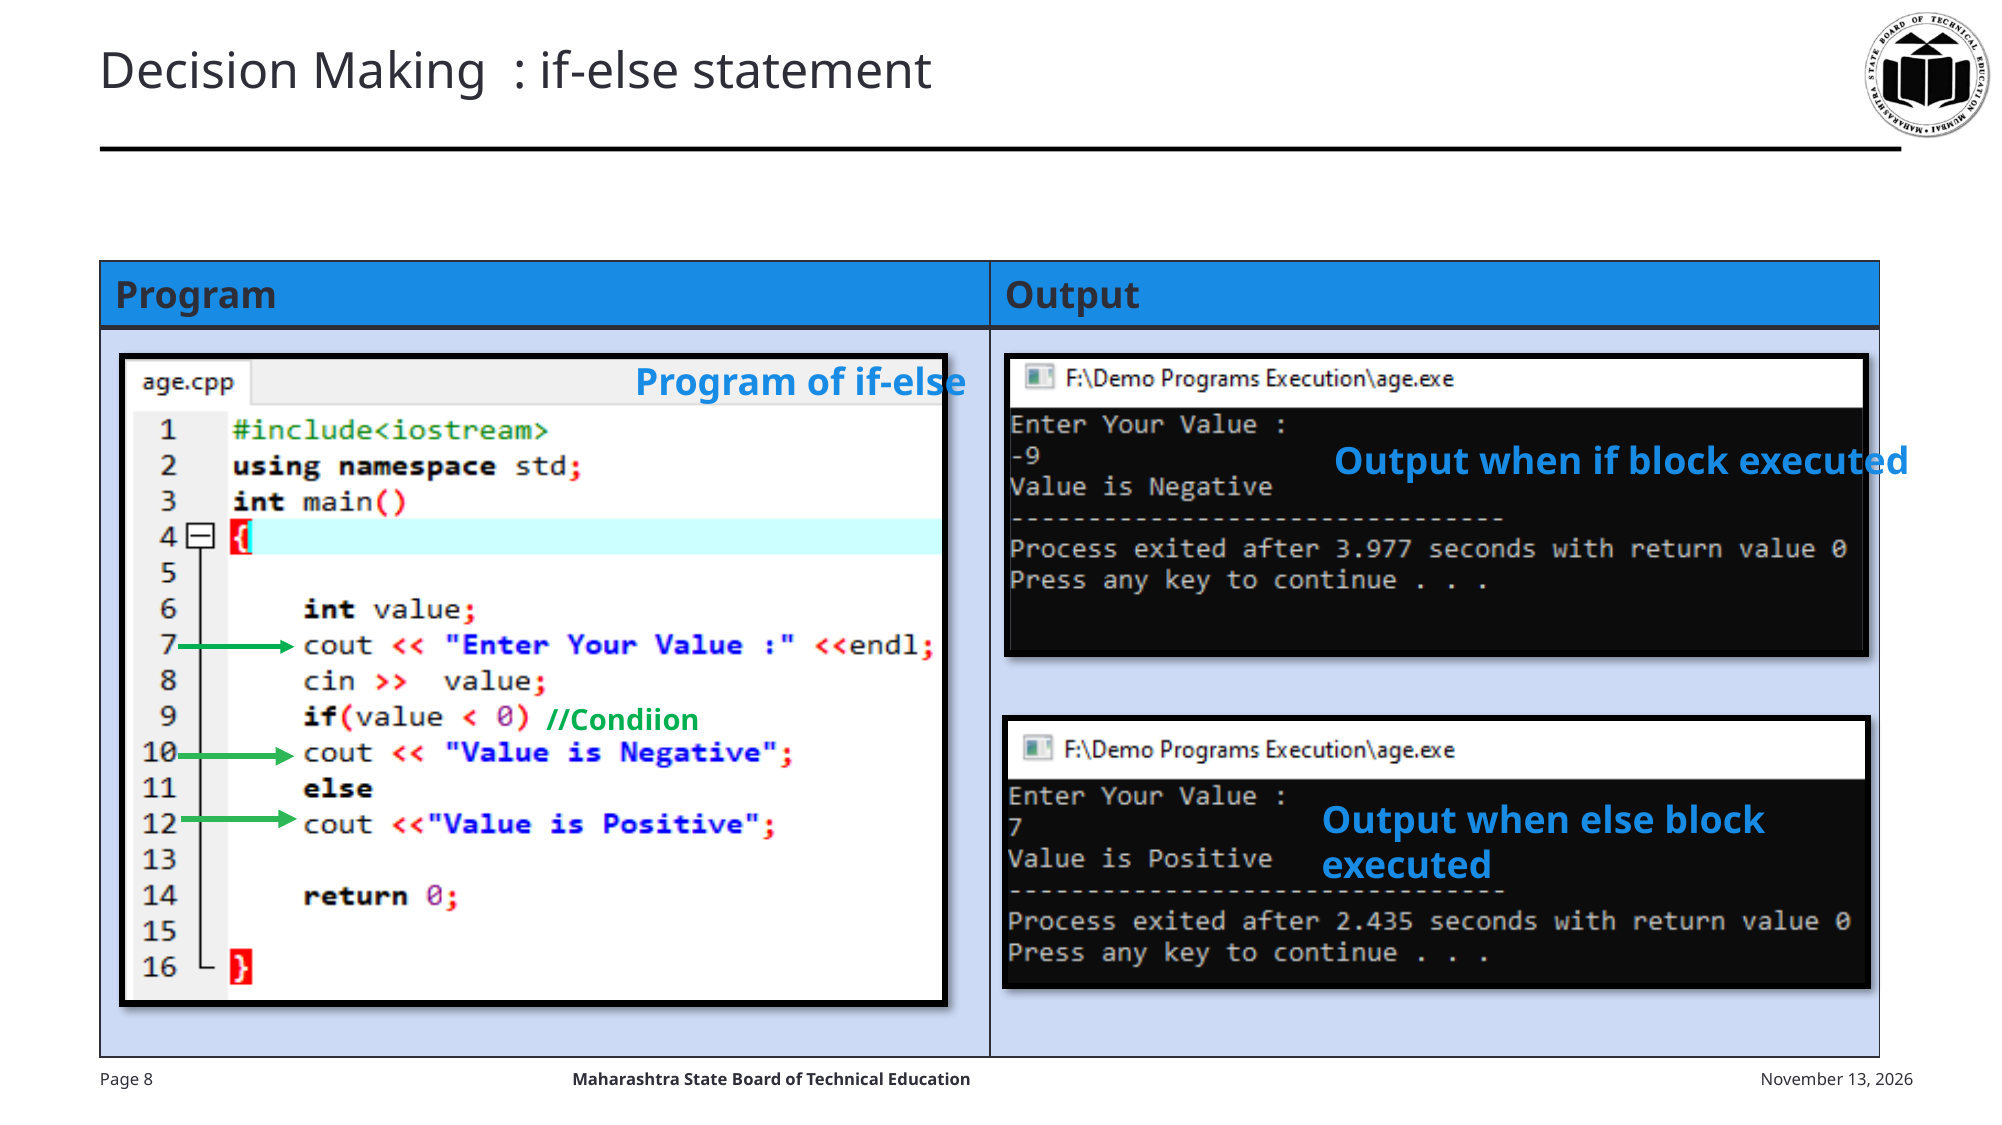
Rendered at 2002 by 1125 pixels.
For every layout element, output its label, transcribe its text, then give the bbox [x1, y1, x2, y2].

title Decision Making : if-else statement [99, 48, 1901, 145]
text_box Output when if block executed [1868, 429, 1948, 490]
table_header Output [991, 262, 1879, 325]
table_header Program [101, 262, 989, 325]
table_cell [991, 411, 1879, 1056]
picture [1852, 0, 2001, 149]
text_box Program of if-else [619, 350, 1188, 411]
table_cell [101, 330, 989, 1056]
picture [1007, 721, 1866, 984]
table_cell [991, 330, 1879, 359]
picture [1010, 358, 1863, 651]
picture [125, 358, 943, 1001]
